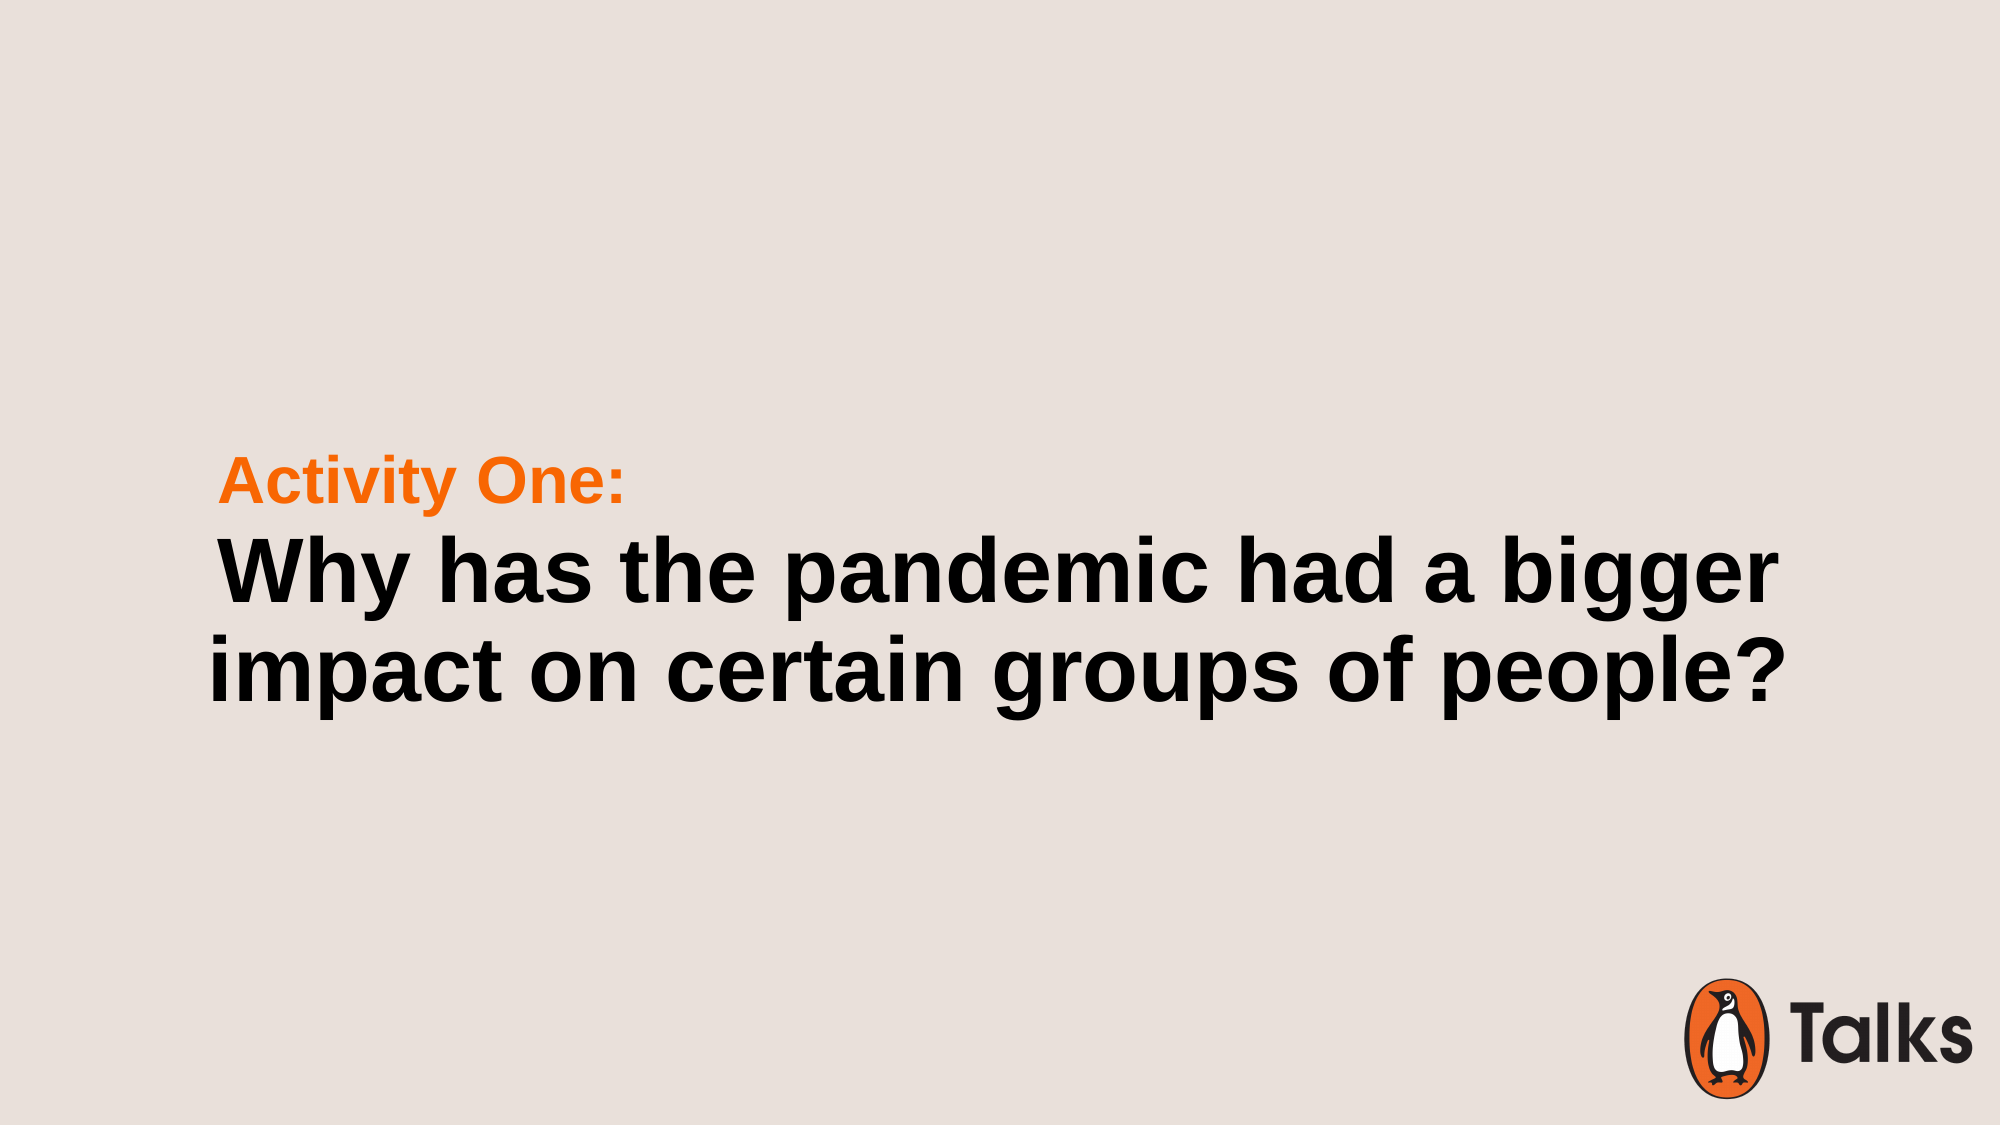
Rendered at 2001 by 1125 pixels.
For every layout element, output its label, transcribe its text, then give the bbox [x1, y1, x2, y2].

title Why has the pandemic had a bigger impact on certain groups of people? [137, 453, 1863, 791]
picture [1610, 934, 2000, 1125]
text_box Activity One: [169, 429, 677, 525]
